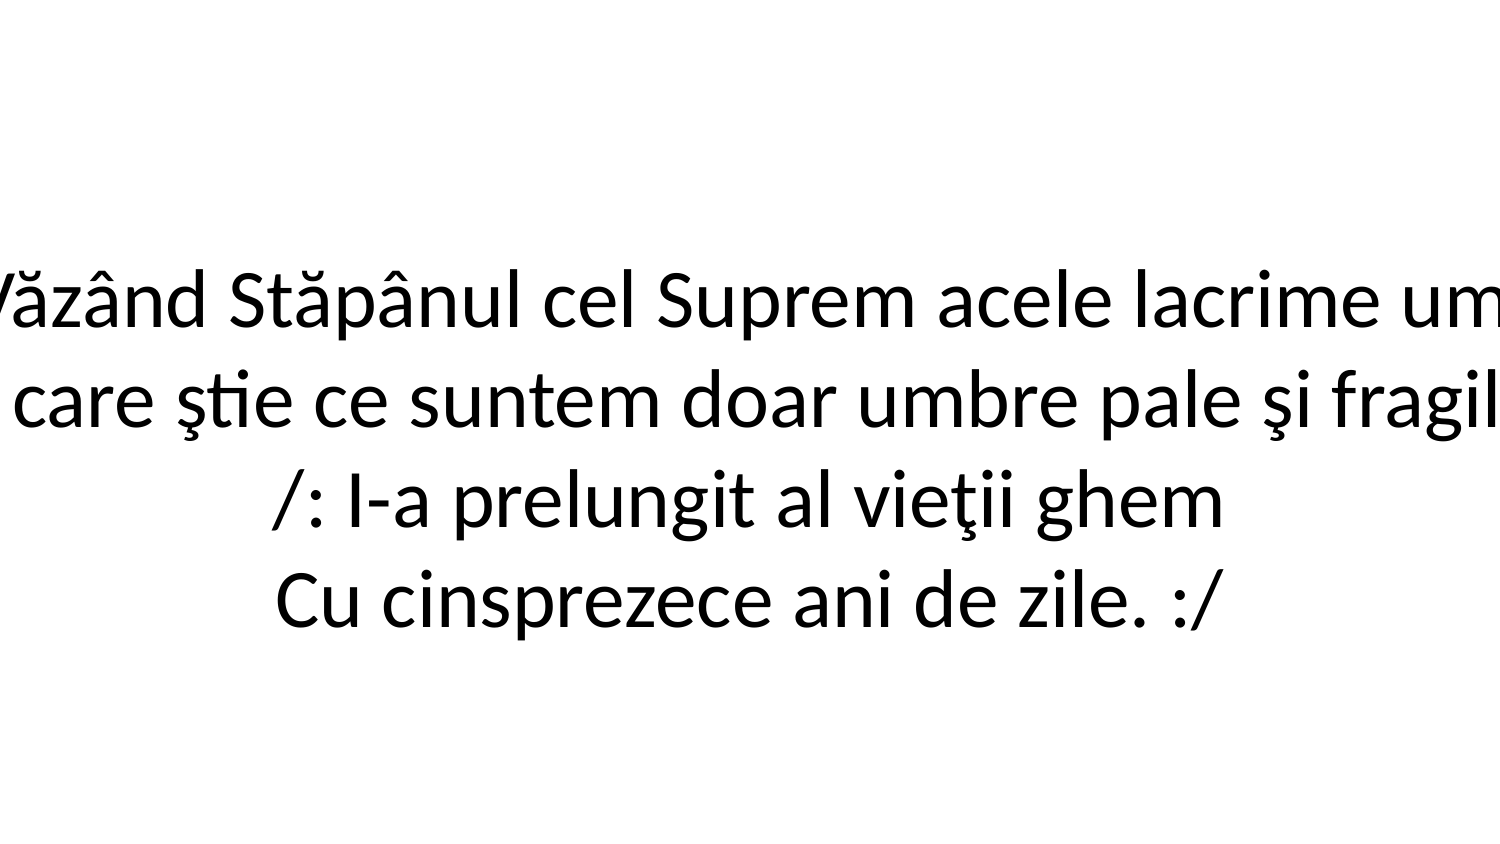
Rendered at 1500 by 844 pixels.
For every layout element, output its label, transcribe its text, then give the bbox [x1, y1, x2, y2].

text_box 3. Văzând Stăpânul cel Suprem acele lacrime umile, El care ştie ce suntem doar umbre pale şi fragile, /: I-a prelungit al vieţii ghem Cu cinsprezece ani de zile. :/ [0, 192, 1500, 652]
